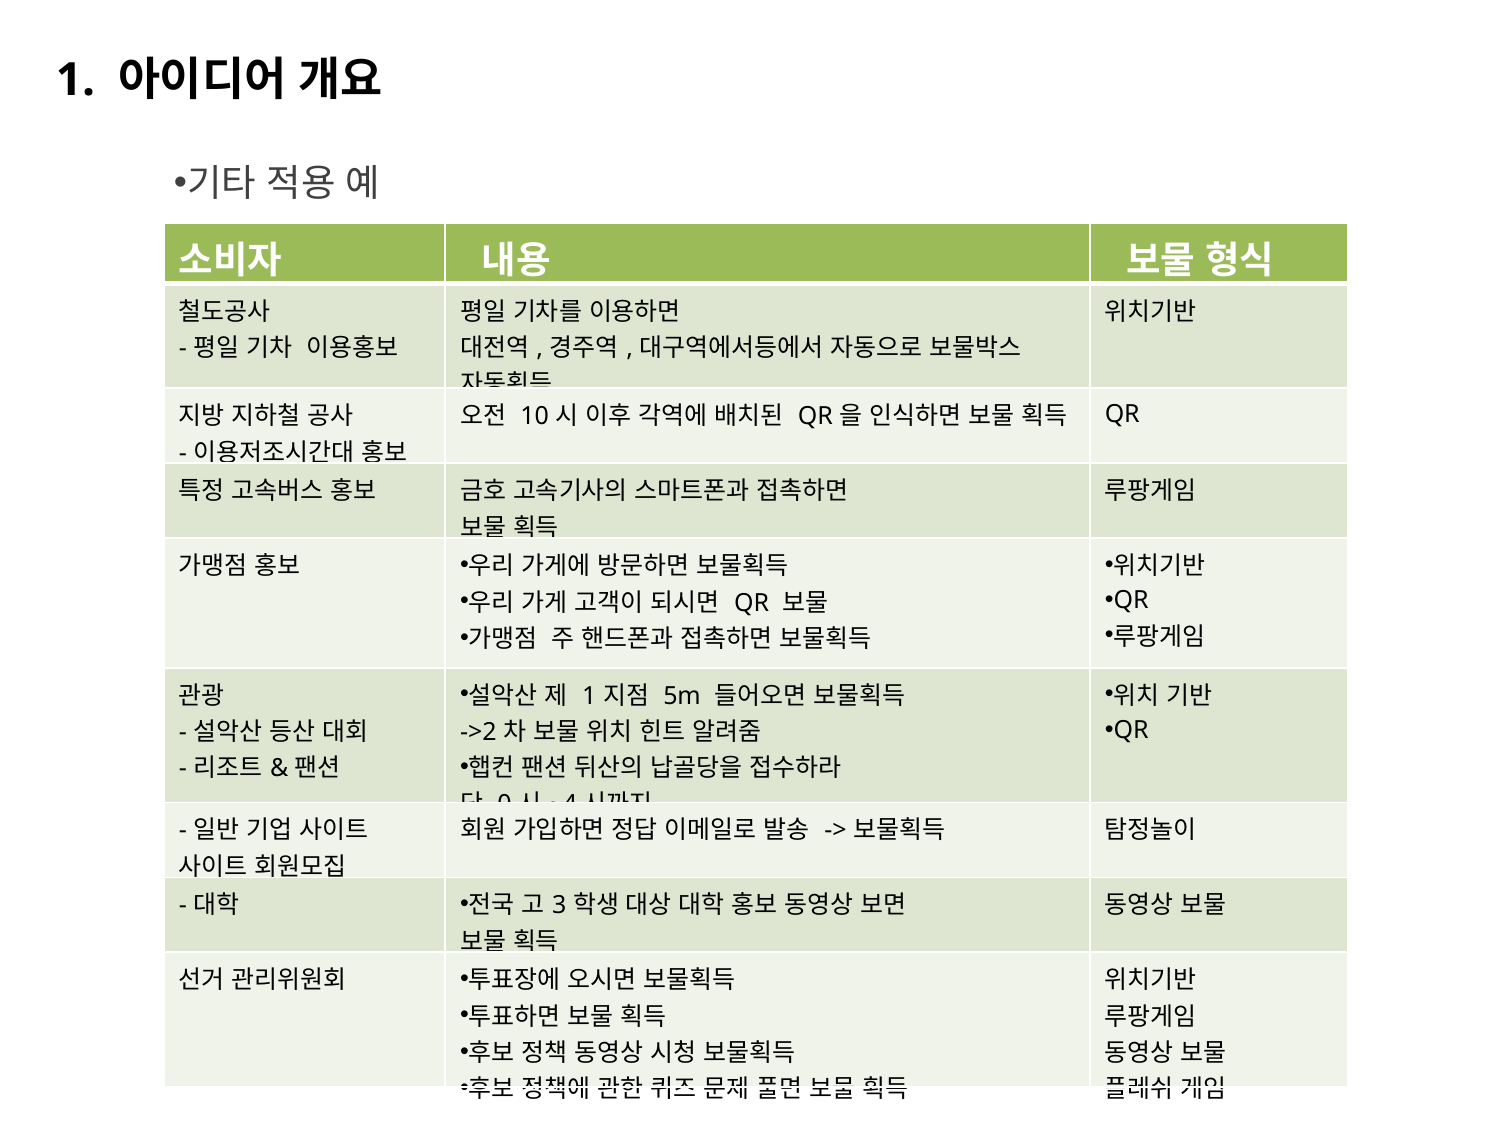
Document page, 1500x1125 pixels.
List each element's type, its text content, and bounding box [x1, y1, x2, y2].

table_cell 금호 고속기사의 스마트폰과 접촉하면 보물 획득 [446, 464, 1089, 537]
table_header 보물 형식 [1091, 224, 1347, 281]
table_cell -대학 [165, 878, 444, 951]
table_cell 회원 가입하면 정답 이메일로 발송 ->보물획득 [446, 803, 1089, 877]
table_cell 가맹점 홍보 [165, 539, 444, 667]
table_cell 루팡게임 [1091, 464, 1347, 537]
text_box 1. 아이디어 개요 [41, 42, 1488, 113]
table_cell 지방 지하철 공사 -이용저조시간대 홍보 [165, 389, 444, 462]
table_cell QR [1091, 389, 1347, 462]
table_cell 위치기반 루팡게임 동영상 보물 플레쉬 게임 [1091, 953, 1347, 1086]
text_box 기타 적용 예 [93, 128, 1454, 212]
table_cell 선거 관리위원회 [165, 953, 444, 1086]
table_cell 오전 10시 이후 각역에 배치된 QR을 인식하면 보물 획득 [446, 389, 1089, 462]
table_cell 위치기반 [1091, 286, 1347, 387]
table_cell 투표장에 오시면 보물획득 투표하면 보물 획득 후보 정책 동영상 시청 보물획득 후보 정책에 관한 퀴즈 문제 풀면 보물 획득 [446, 953, 1089, 1086]
table_cell 우리 가게에 방문하면 보물획득 우리 가게 고객이 되시면 QR 보물 가맹점 주 핸드폰과 접촉하면 보물획득 [446, 539, 1089, 667]
table_cell 동영상 보물 [1091, 878, 1347, 951]
table_cell 위치 기반 QR [1091, 669, 1347, 802]
table_cell 전국 고3학생 대상 대학 홍보 동영상 보면 보물 획득 [446, 878, 1089, 951]
table_cell 관광 -설악산 등산 대회 -리조트&팬션 [165, 669, 444, 802]
table_cell 철도공사 -평일 기차 이용홍보 [165, 286, 444, 387]
table_header 내용 [446, 224, 1089, 281]
table_cell 탐정놀이 [1091, 803, 1347, 877]
table_cell 평일 기차를 이용하면 대전역,경주역,대구역에서등에서 자동으로 보물박스 자동획득 [446, 286, 1089, 387]
table_header 소비자 [165, 224, 444, 281]
table_cell 위치기반 QR 루팡게임 [1091, 539, 1347, 667]
table_cell 설악산 제 1지점 5m 들어오면 보물획득 ->2차 보물 위치 힌트 알려줌 햅컨 팬션 뒤산의 납골당을 접수하라 단 0시~4시까지 [446, 669, 1089, 802]
table_cell -일반 기업 사이트 사이트 회원모집 [165, 803, 444, 877]
table_cell 특정 고속버스 홍보 [165, 464, 444, 537]
